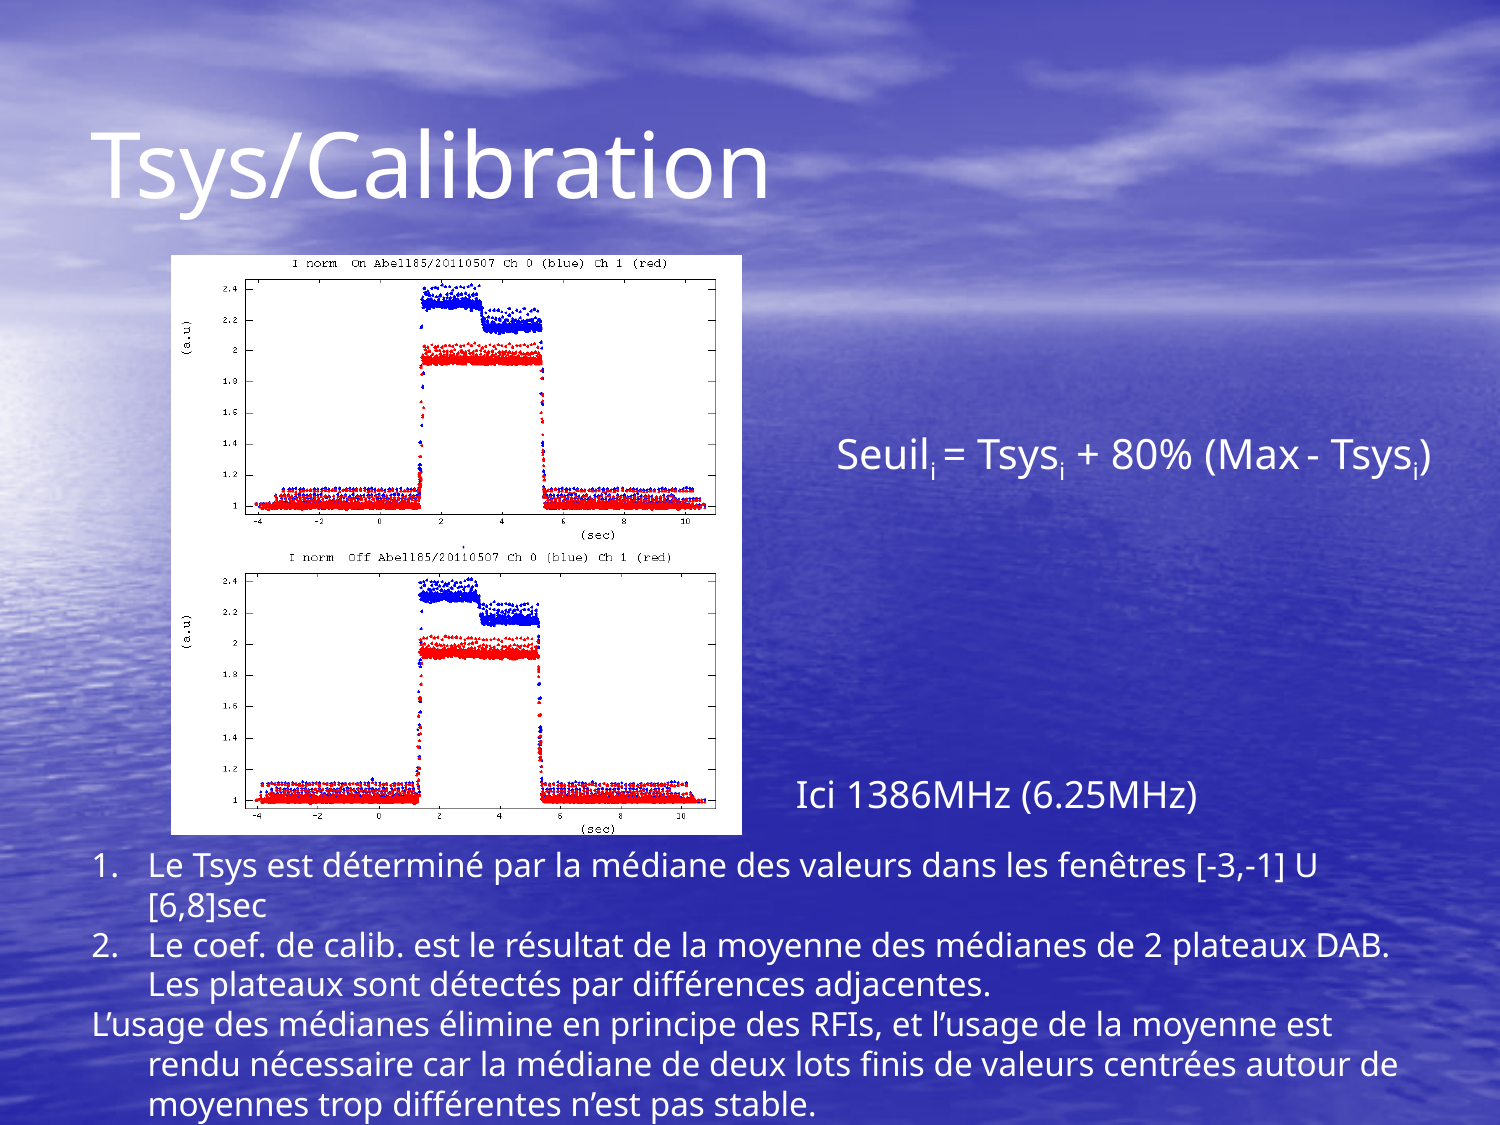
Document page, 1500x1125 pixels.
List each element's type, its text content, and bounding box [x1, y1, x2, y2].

picture [170, 255, 742, 835]
text_box Seuili = Tsysi + 80% (Max - Tsysi) [821, 420, 1447, 493]
text_box Le Tsys est déterminé par la médiane des valeurs dans les fenêtres [-3,-1] U [6,8]sec Le coef. de calib. est le résultat de la moyenne des médianes de 2 plateaux DAB. Les plateaux sont détectés par différences adjacentes. L’usage des médianes élimine en principe des RFIs, et l’usage de la moyenne est rendu nécessaire car la médiane de deux lots finis de valeurs centrées autour de moyennes trop différentes n’est pas stable. [76, 836, 1444, 1125]
text_box Ici 1386MHz (6.25MHz) [781, 763, 1213, 823]
title Tsys/Calibration [74, 47, 1426, 276]
